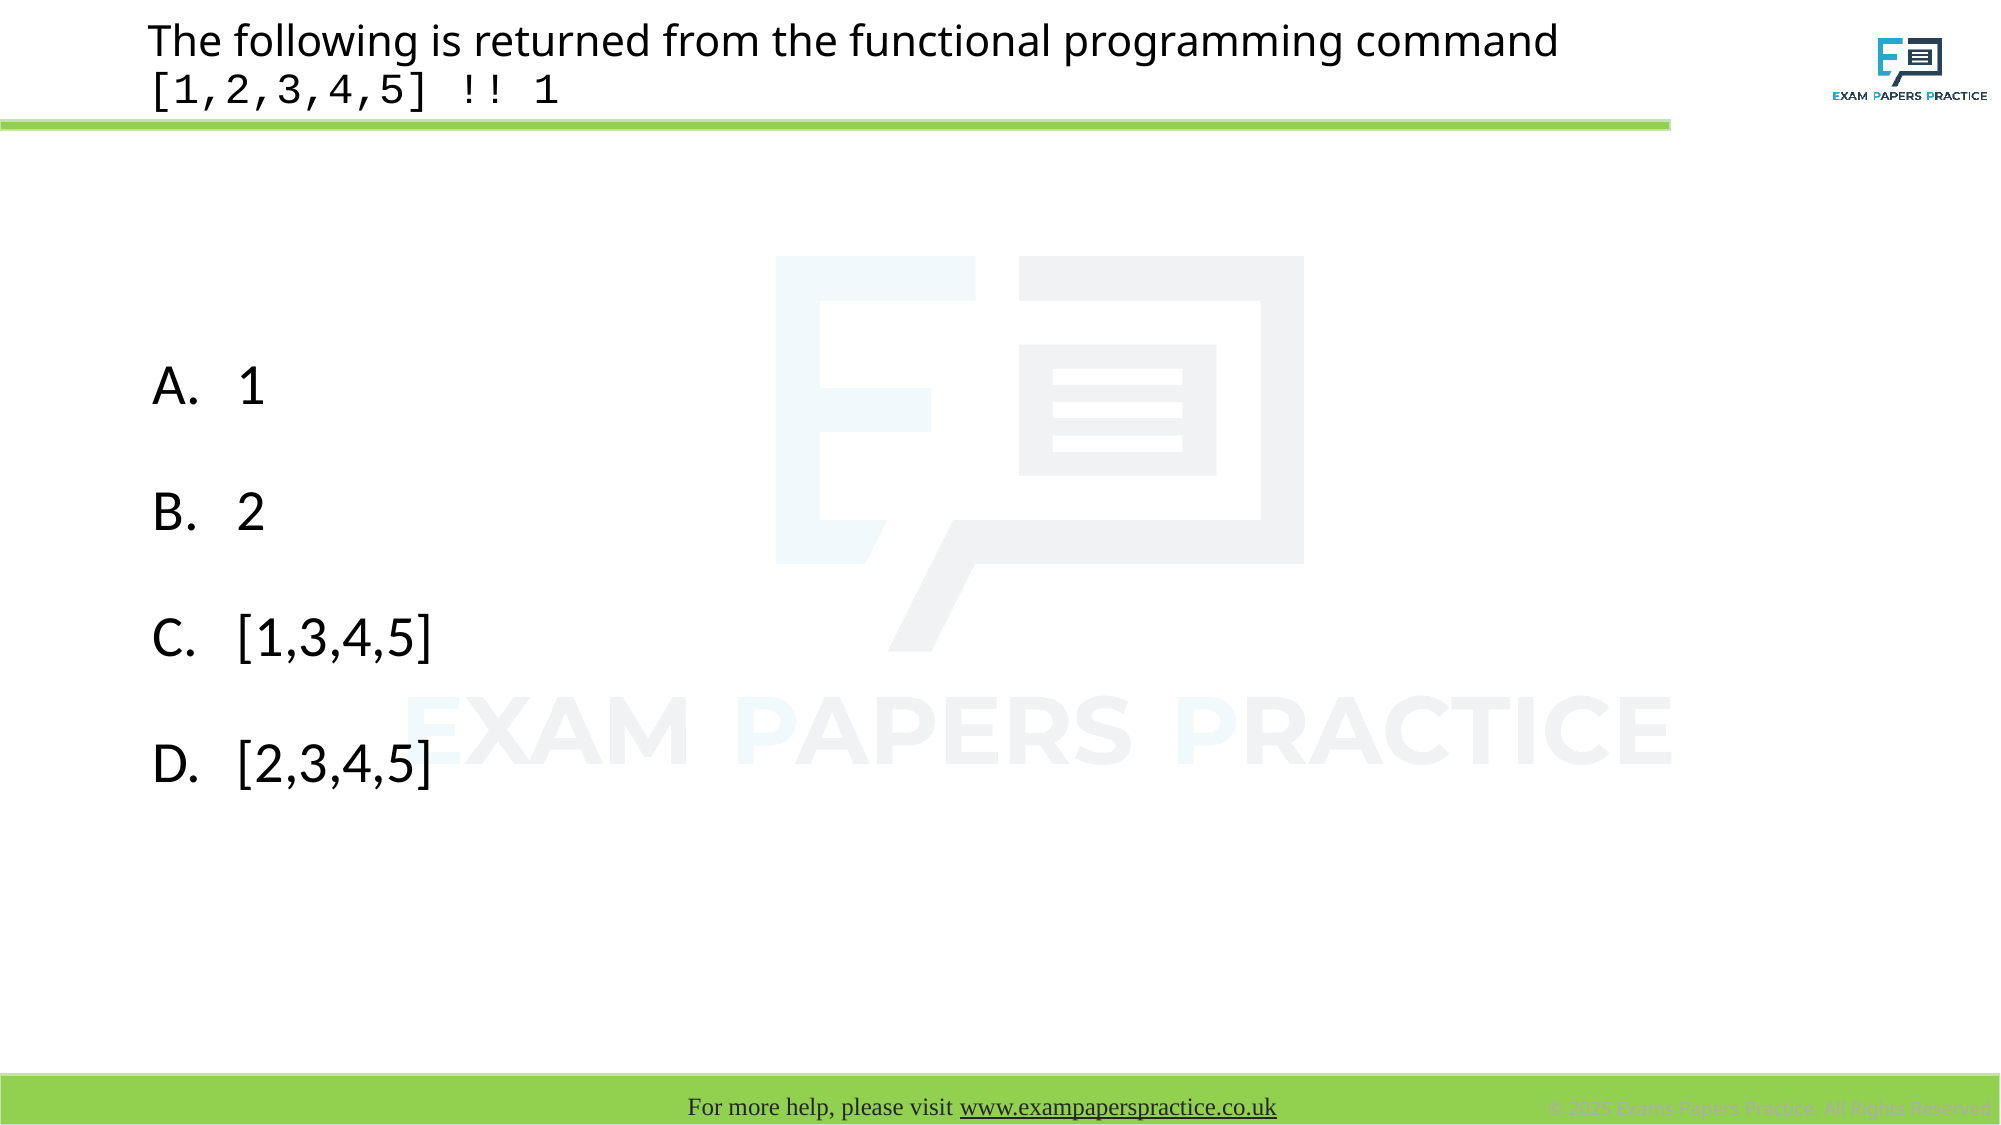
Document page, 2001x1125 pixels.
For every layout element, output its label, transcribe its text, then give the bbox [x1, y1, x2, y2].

title The following is returned from the functional programming command [1,2,3,4,5] !! 1 [132, 11, 1858, 121]
list 1 2 [1,3,4,5] [2,3,4,5] [137, 304, 1863, 1018]
